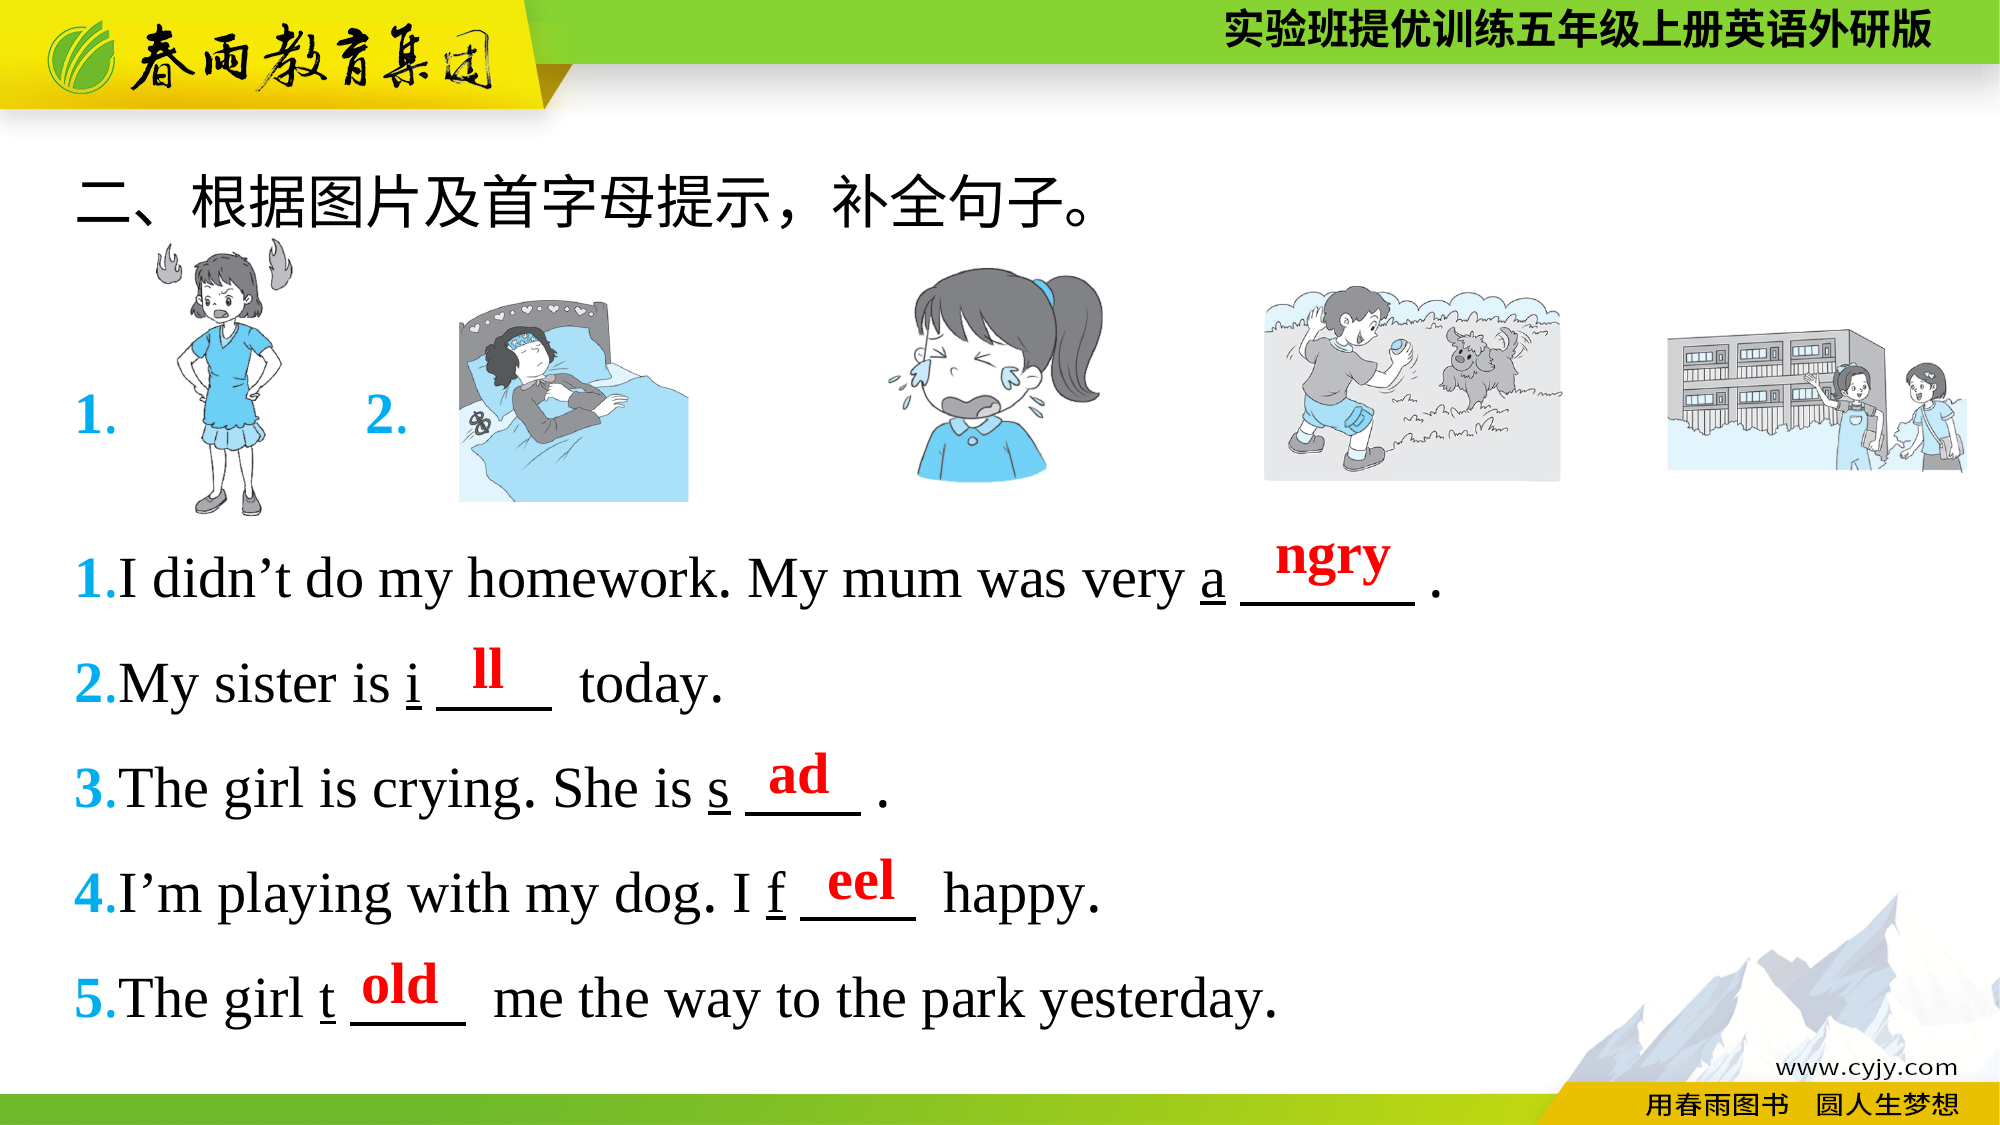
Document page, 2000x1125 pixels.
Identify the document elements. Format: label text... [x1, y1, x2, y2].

text_box ll [457, 623, 520, 708]
text_box old [346, 937, 455, 1023]
list 二、根据图片及首字母提示，补全句子。 1. 2. 3. 4. 5. 1.I didn’t do my homework. My mum was very a . 2.My sister is i today. 3.The girl is crying. She is s . 4.I’m playing with my dog. I f happy. 5.The girl t me the way to the park yesterday. [59, 122, 1944, 1047]
text_box ad [753, 727, 846, 813]
picture [0, 0, 2000, 1125]
text_box eel [812, 833, 911, 919]
text_box ngry [1260, 507, 1407, 593]
